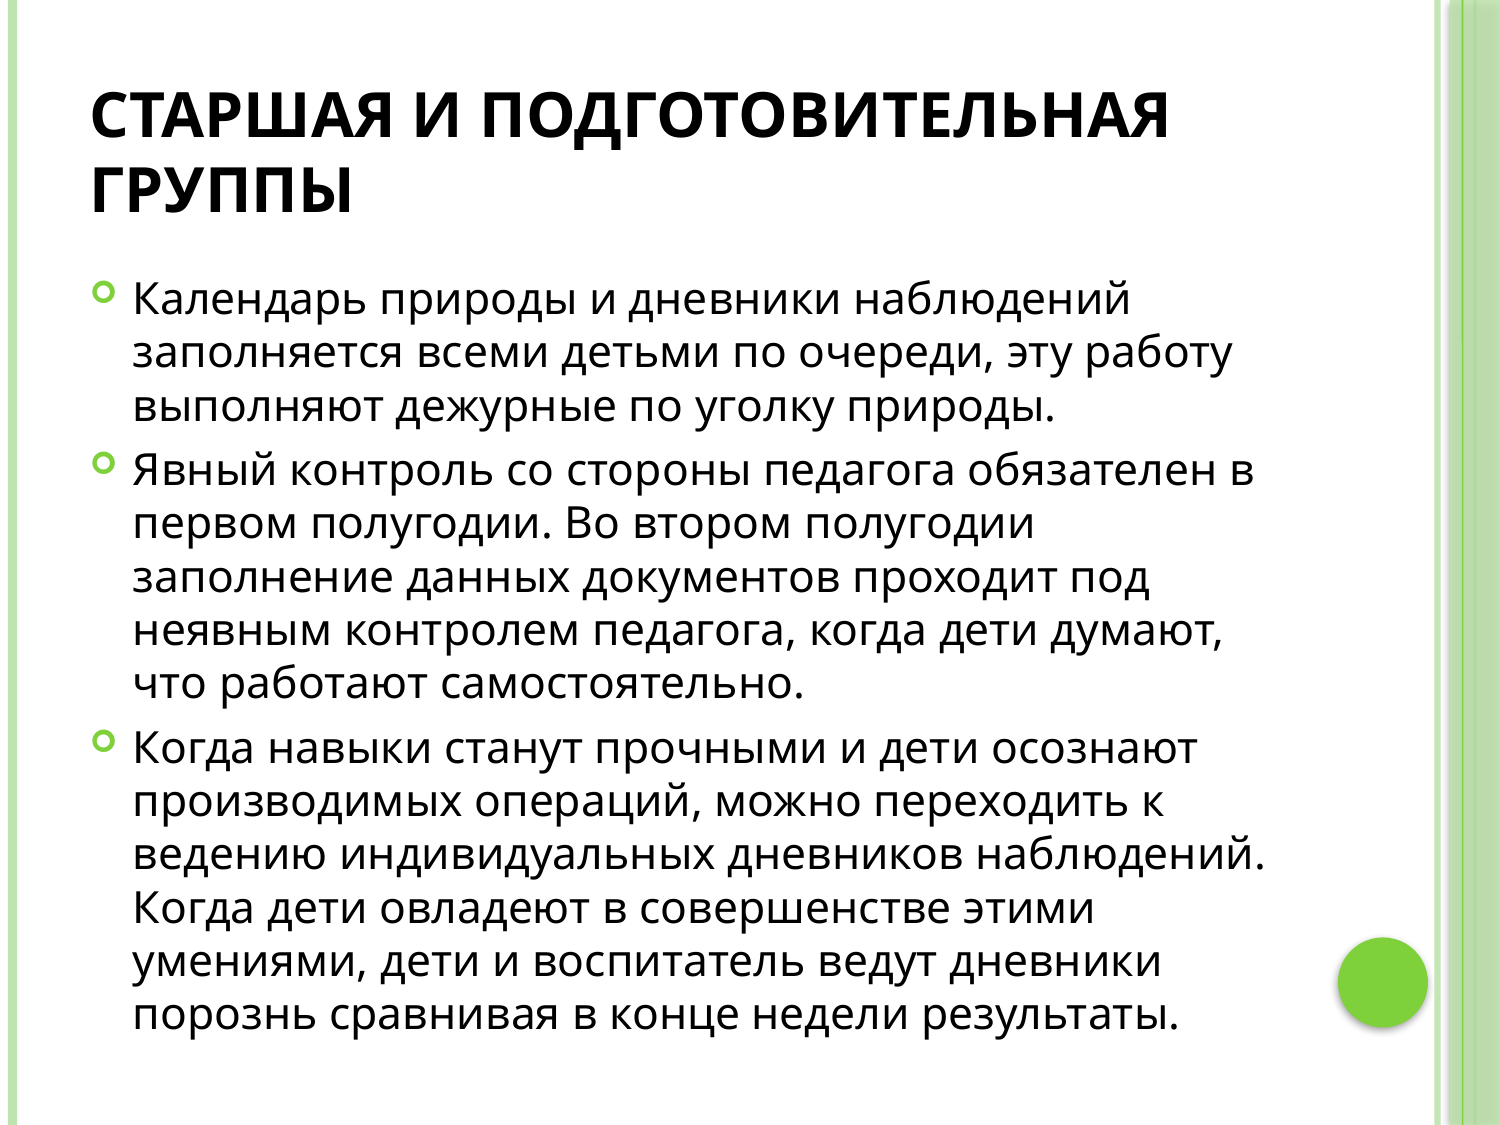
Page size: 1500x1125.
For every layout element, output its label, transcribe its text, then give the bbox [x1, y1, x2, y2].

title Старшая и подготовительная группы [75, 45, 1300, 233]
list Календарь природы и дневники наблюдений заполняется всеми детьми по очереди, эту работу выполняют дежурные по уголку природы. Явный контроль со стороны педагога обязателен в первом полугодии. Во втором полугодии заполнение данных документов проходит под неявным контролем педагога, когда дети думают, что работают самостоятельно. Когда навыки станут прочными и дети осознают производимых операций, можно переходить к ведению индивидуальных дневников наблюдений. Когда дети овладеют в совершенстве этими умениями, дети и воспитатель ведут дневники порознь сравнивая в конце недели результаты. [75, 262, 1300, 1062]
